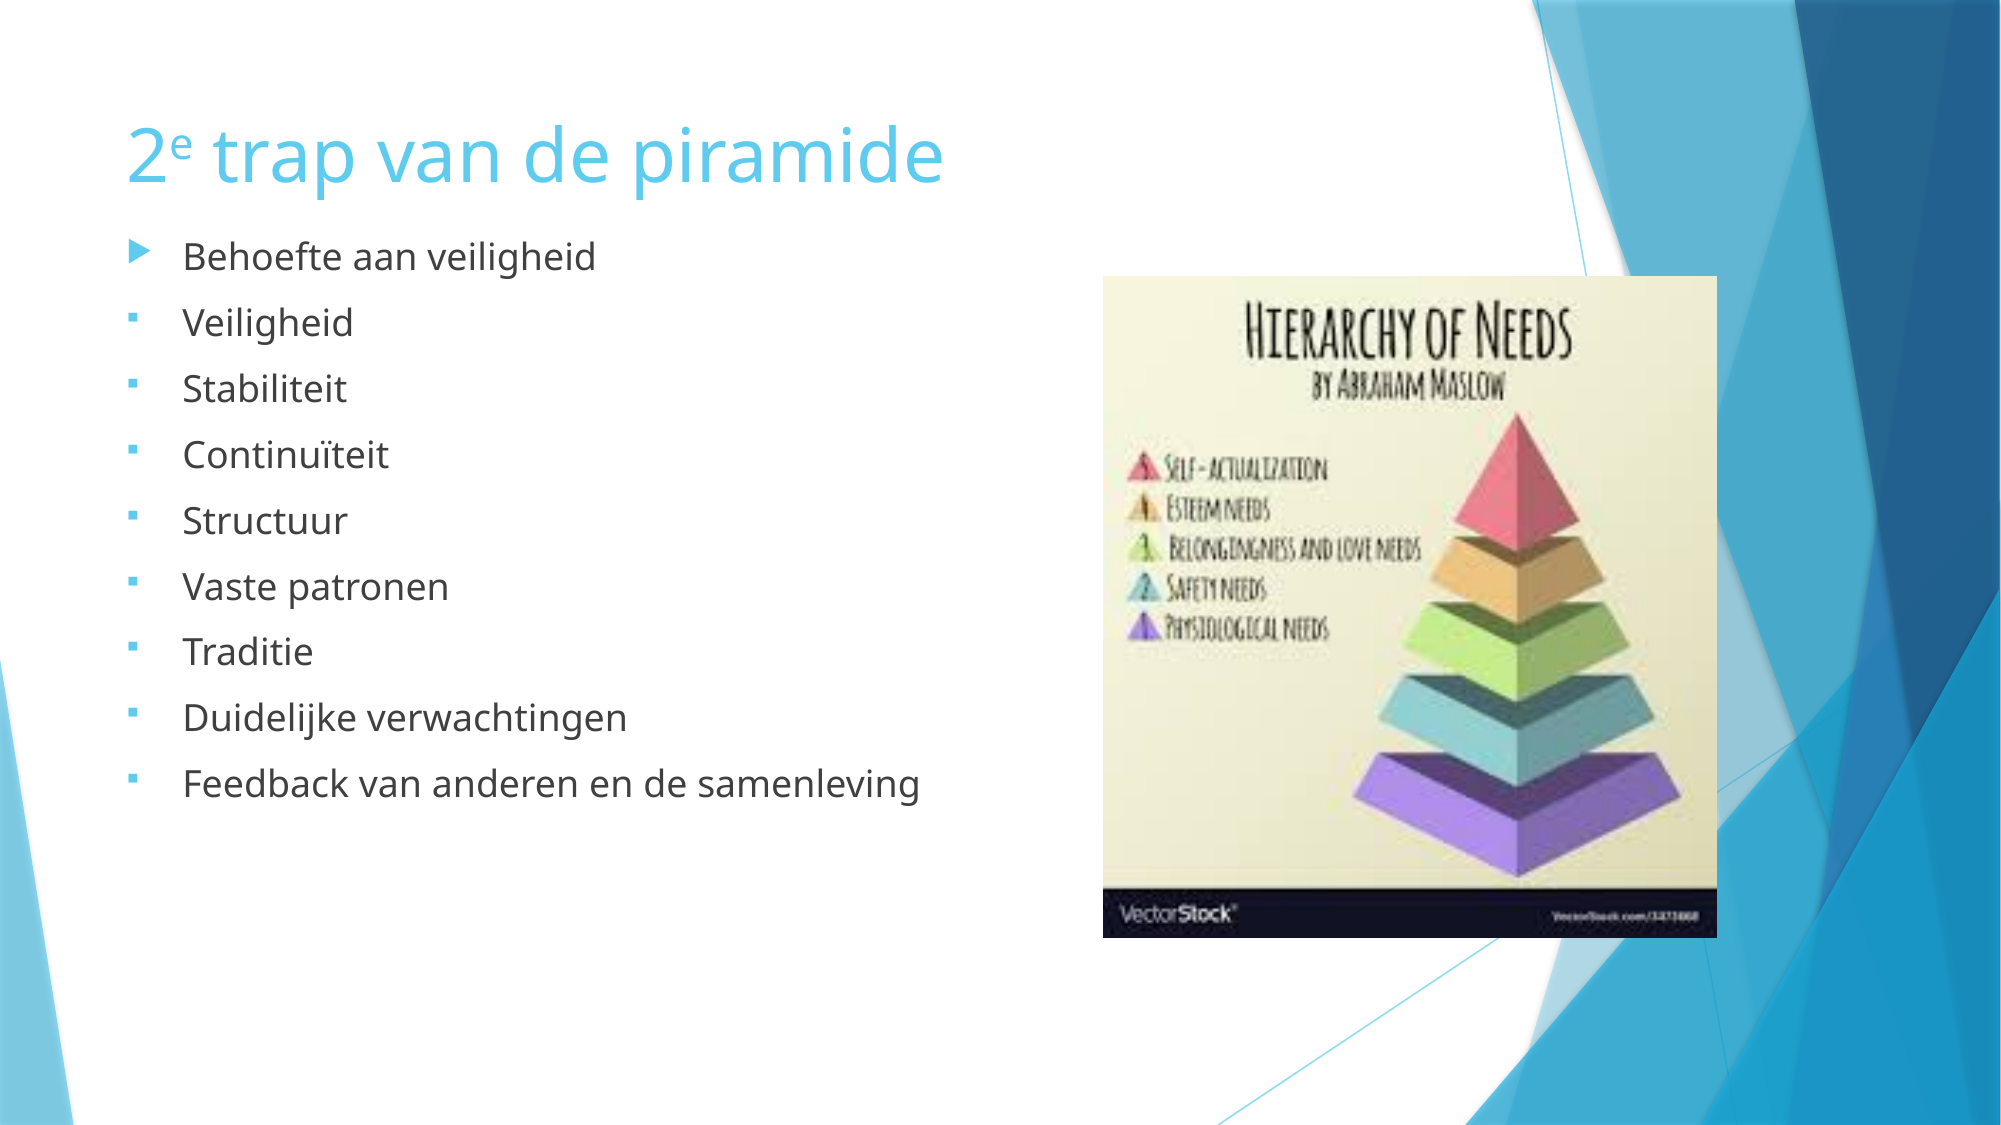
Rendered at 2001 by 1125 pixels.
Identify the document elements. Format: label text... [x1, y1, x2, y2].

title 2e trap van de piramide [111, 99, 1522, 225]
list Behoefte aan veiligheid Veiligheid Stabiliteit Continuïteit Structuur Vaste patronen Traditie Duidelijke verwachtingen Feedback van anderen en de samenleving [111, 225, 1522, 863]
picture [1102, 275, 1717, 938]
